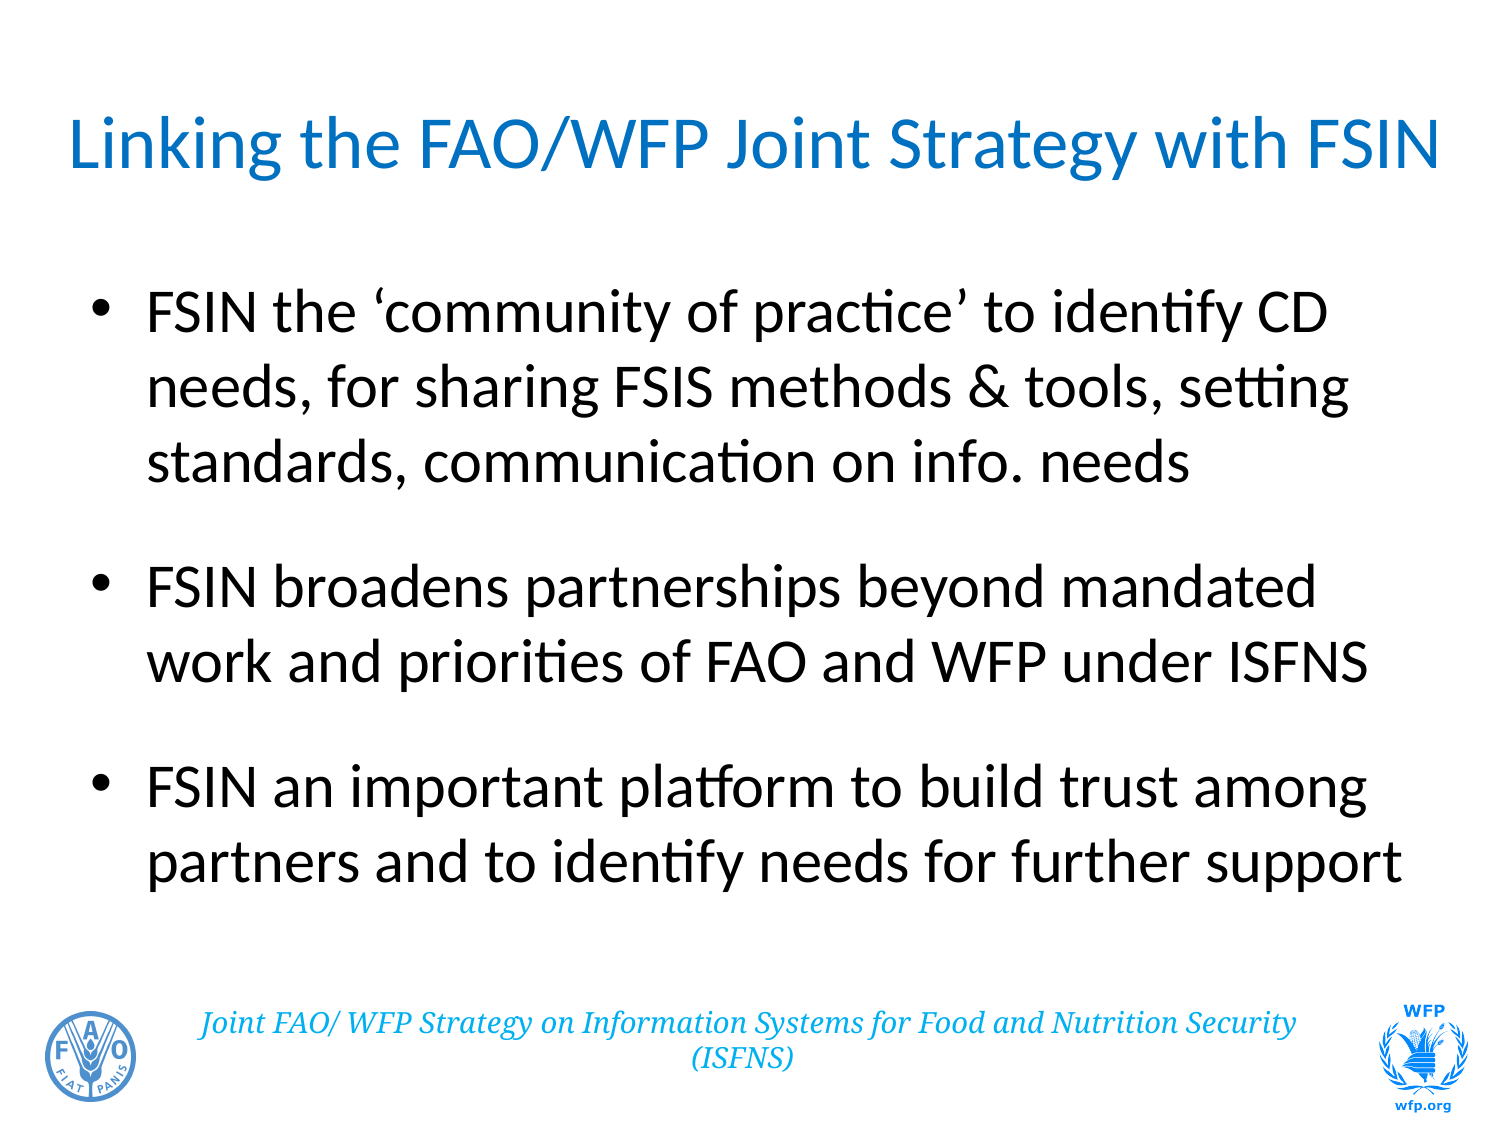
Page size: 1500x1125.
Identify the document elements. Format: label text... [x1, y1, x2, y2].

text_box Joint FAO/ WFP Strategy on Information Systems for Food and Nutrition Security (ISFNS) [141, 1023, 1358, 1091]
picture [1363, 999, 1483, 1118]
title Linking the FAO/WFP Joint Strategy with FSIN [50, 45, 1463, 233]
picture [45, 1011, 136, 1102]
list FSIN the ‘community of practice’ to identify CD needs, for sharing FSIS methods & tools, setting standards, communication on info. needs FSIN broadens partnerships beyond mandated work and priorities of FAO and WFP under ISFNS FSIN an important platform to build trust among partners and to identify needs for further support [75, 262, 1425, 1005]
